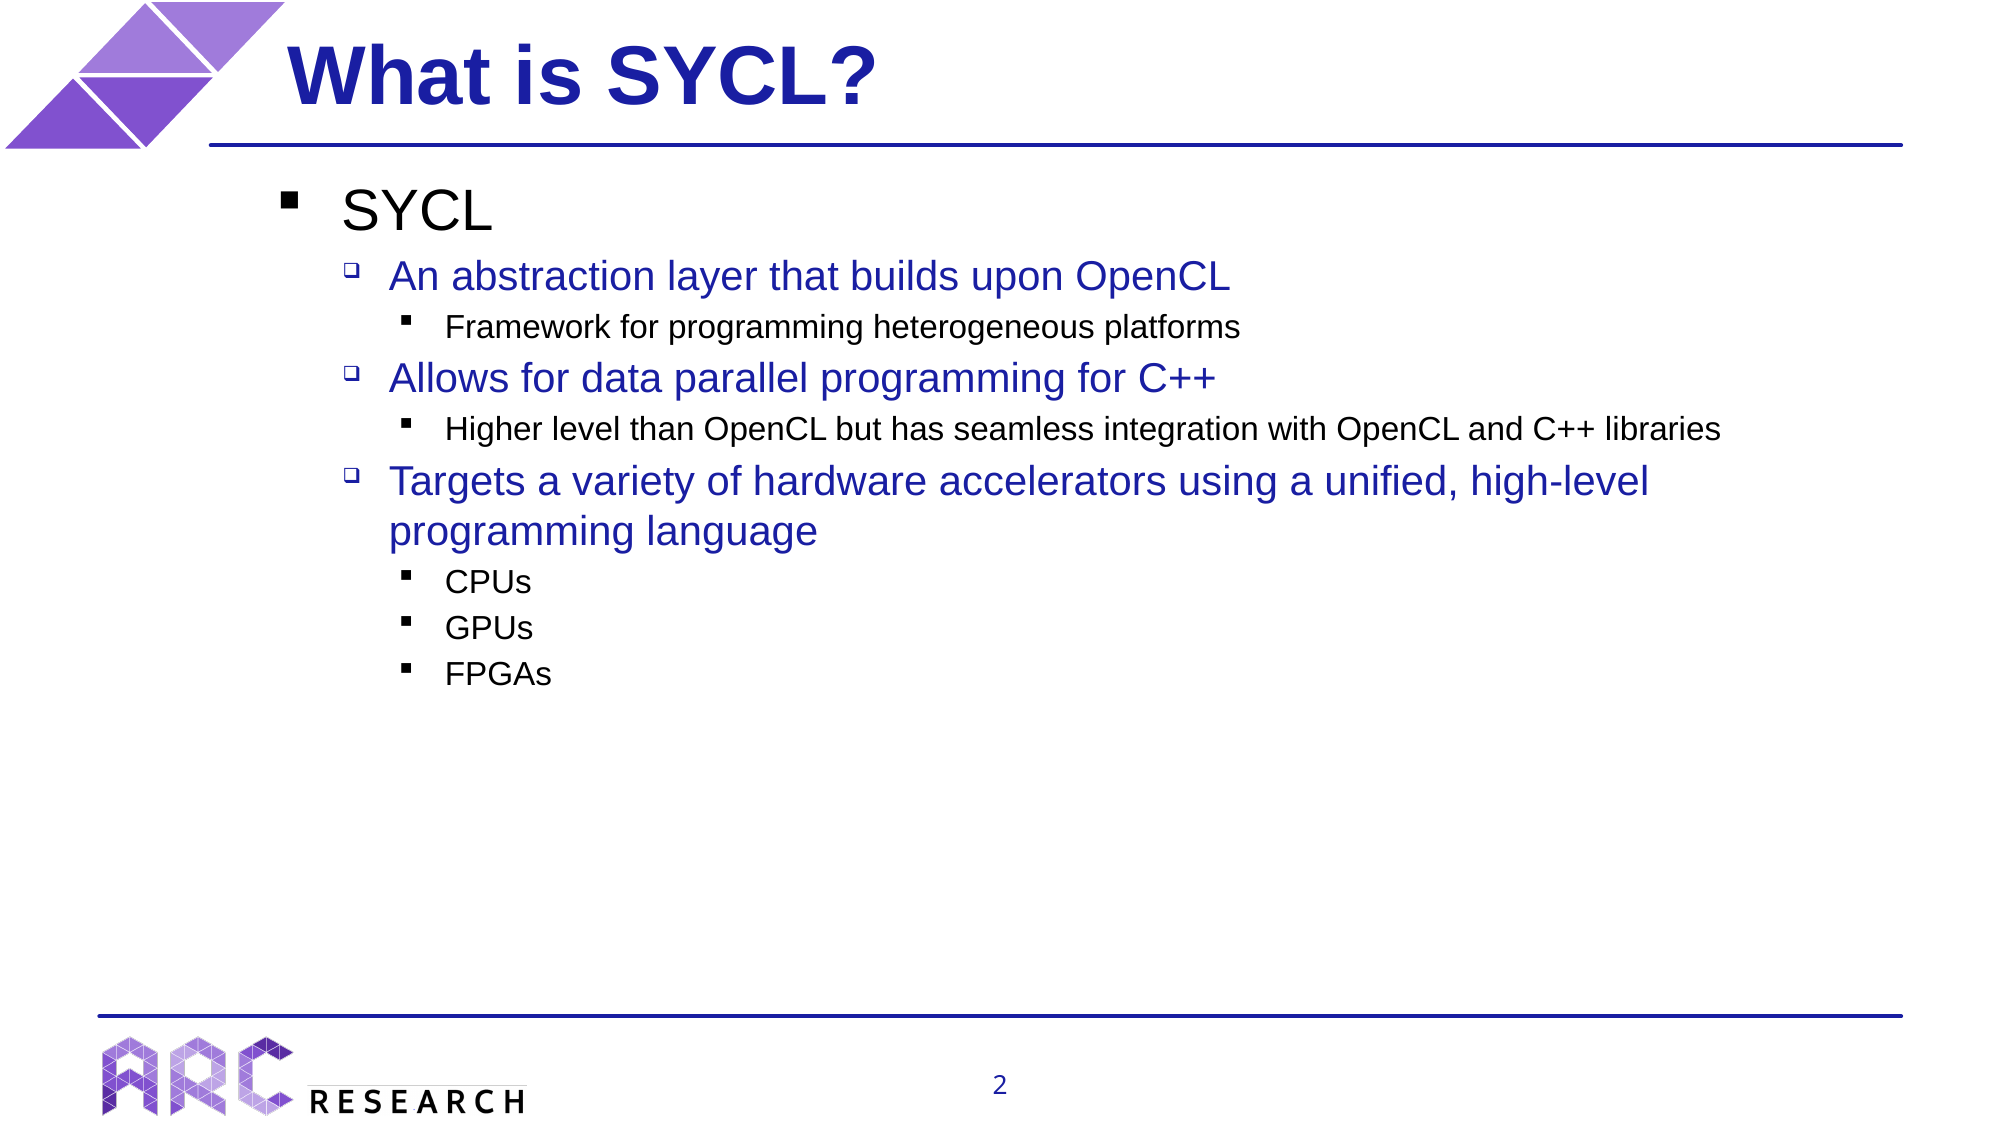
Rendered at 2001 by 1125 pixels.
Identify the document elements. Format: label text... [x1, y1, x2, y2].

list SYCL An abstraction layer that builds upon OpenCL Framework for programming heterogeneous platforms Allows for data parallel programming for C++ Higher level than OpenCL but has seamless integration with OpenCL and C++ libraries Targets a variety of hardware accelerators using a unified, high-level programming language CPUs GPUs FPGAs [266, 172, 1730, 1007]
picture [307, 1083, 527, 1116]
slide_number 2 [992, 1067, 1008, 1101]
title What is SYCL? [266, 0, 1466, 143]
picture [99, 1036, 296, 1119]
